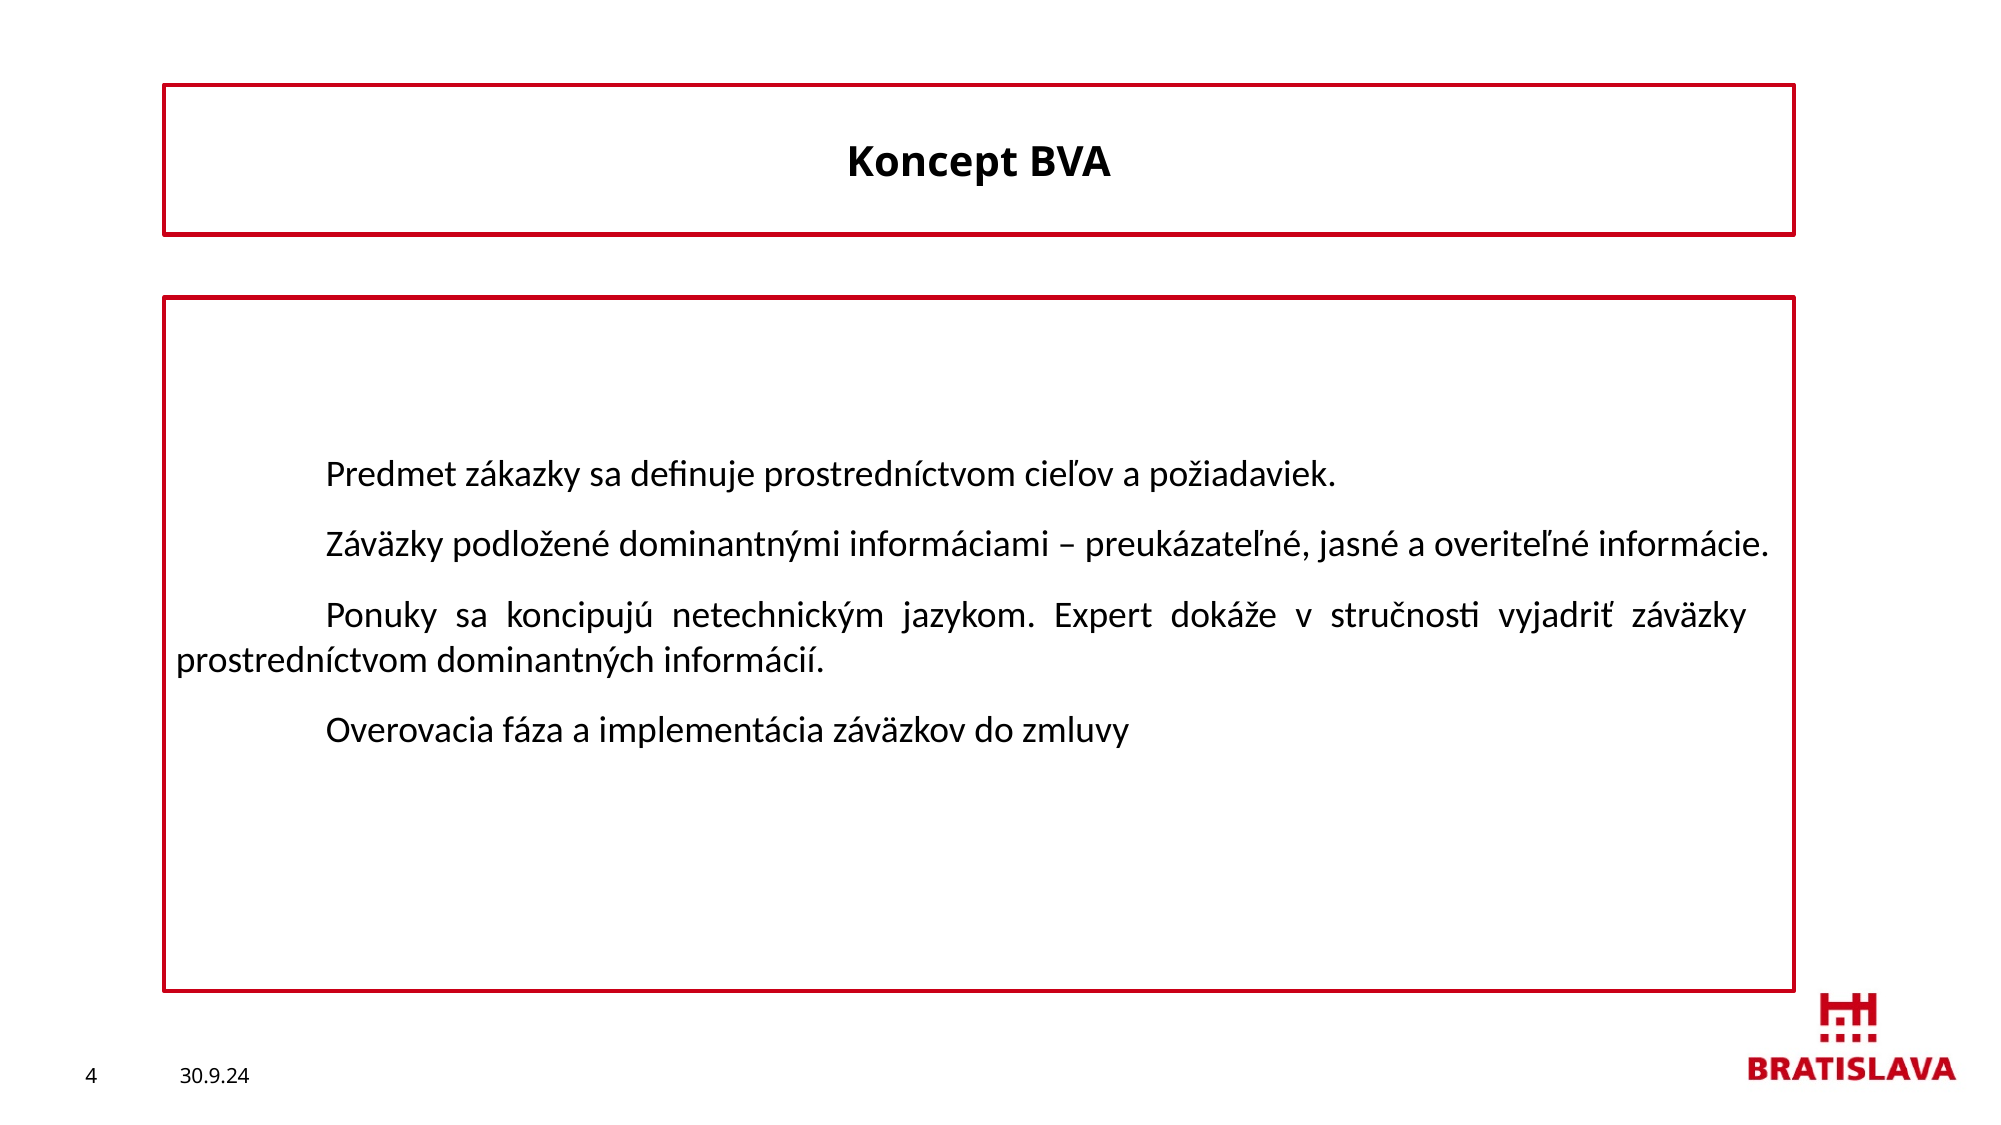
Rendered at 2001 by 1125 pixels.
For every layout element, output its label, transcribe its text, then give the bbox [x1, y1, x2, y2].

text_box Koncept BVA [162, 83, 1796, 237]
text_box Predmet zákazky sa definuje prostredníctvom cieľov a požiadaviek. Záväzky podložené dominantnými informáciami – preukázateľné, jasné a overiteľné informácie. Ponuky sa koncipujú netechnickým jazykom. Expert dokáže v stručnosti vyjadriť záväzky prostredníctvom dominantných informácií. Overovacia fáza a implementácia záväzkov do zmluvy [162, 295, 1796, 993]
slide_number 4 [85, 1062, 165, 1094]
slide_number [179, 1062, 417, 1094]
picture [1717, 960, 1982, 1110]
